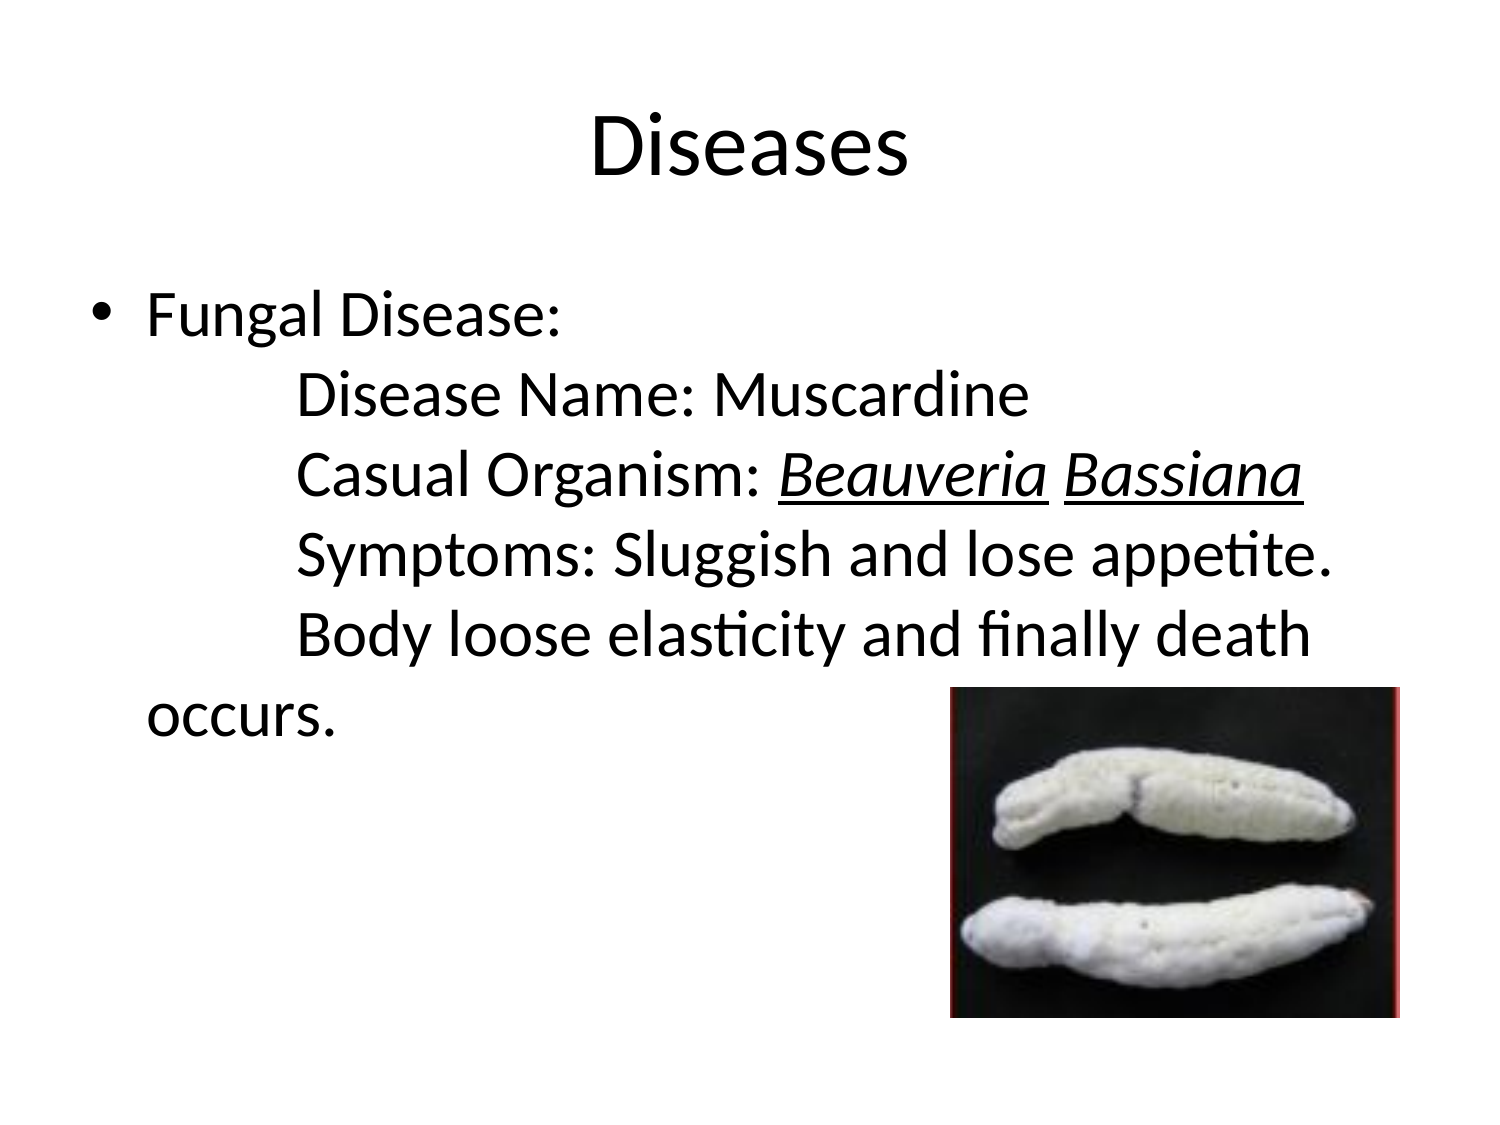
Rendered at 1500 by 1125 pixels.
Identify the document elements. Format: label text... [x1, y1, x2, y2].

picture [949, 687, 1401, 1018]
list Fungal Disease: Disease Name: Muscardine Casual Organism: Beauveria Bassiana Symptoms: Sluggish and lose appetite. Body loose elasticity and finally death occurs. [75, 262, 1425, 1005]
title Diseases [75, 45, 1425, 233]
